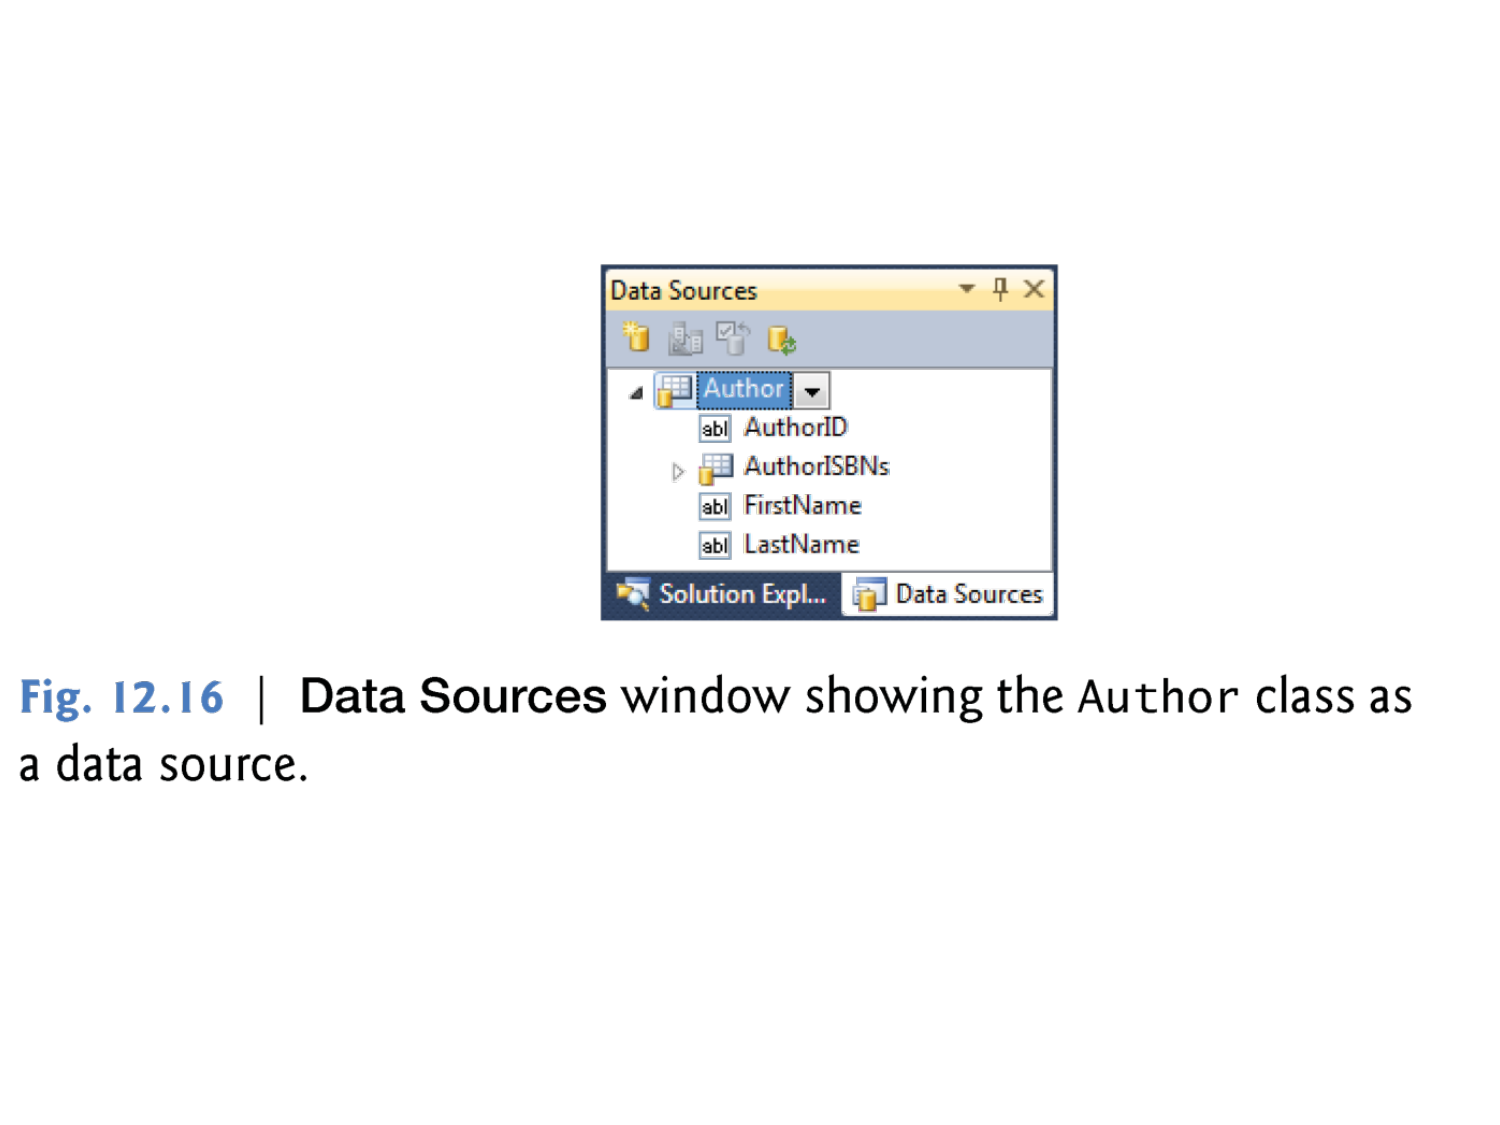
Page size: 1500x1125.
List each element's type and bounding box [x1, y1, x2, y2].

picture [0, 172, 1415, 918]
